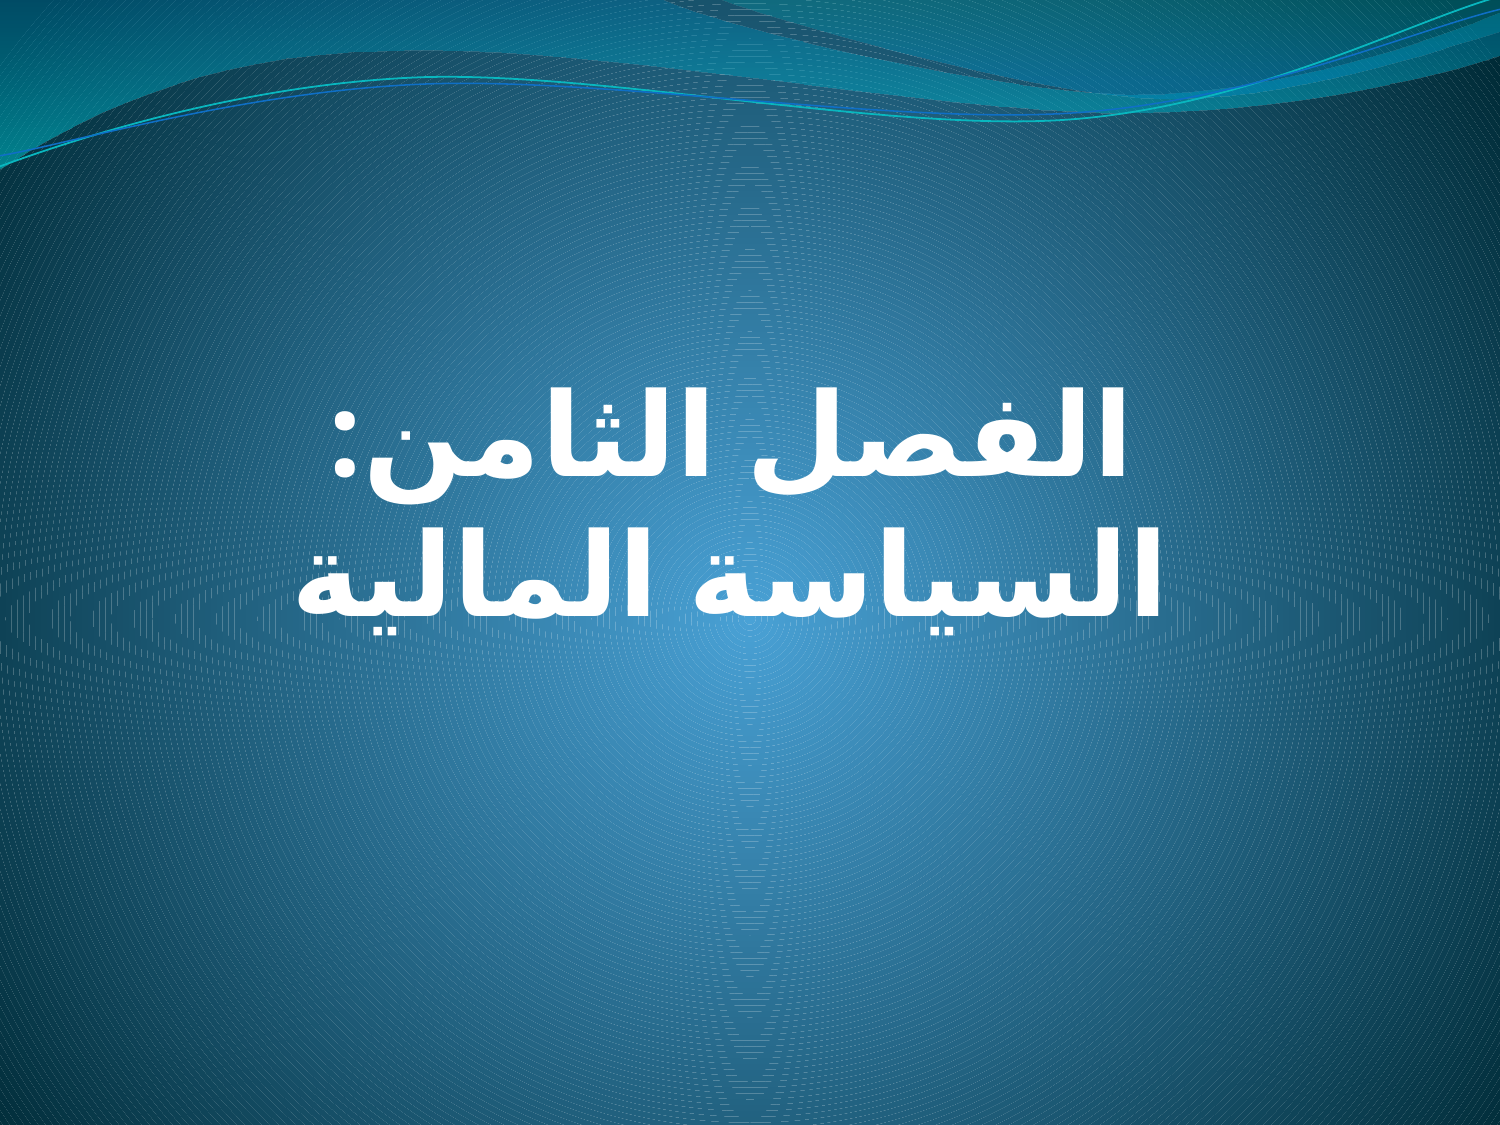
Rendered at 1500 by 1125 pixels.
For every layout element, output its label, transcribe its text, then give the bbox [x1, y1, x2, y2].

title الفصل الثامن: السياسة المالية [87, 339, 1376, 640]
